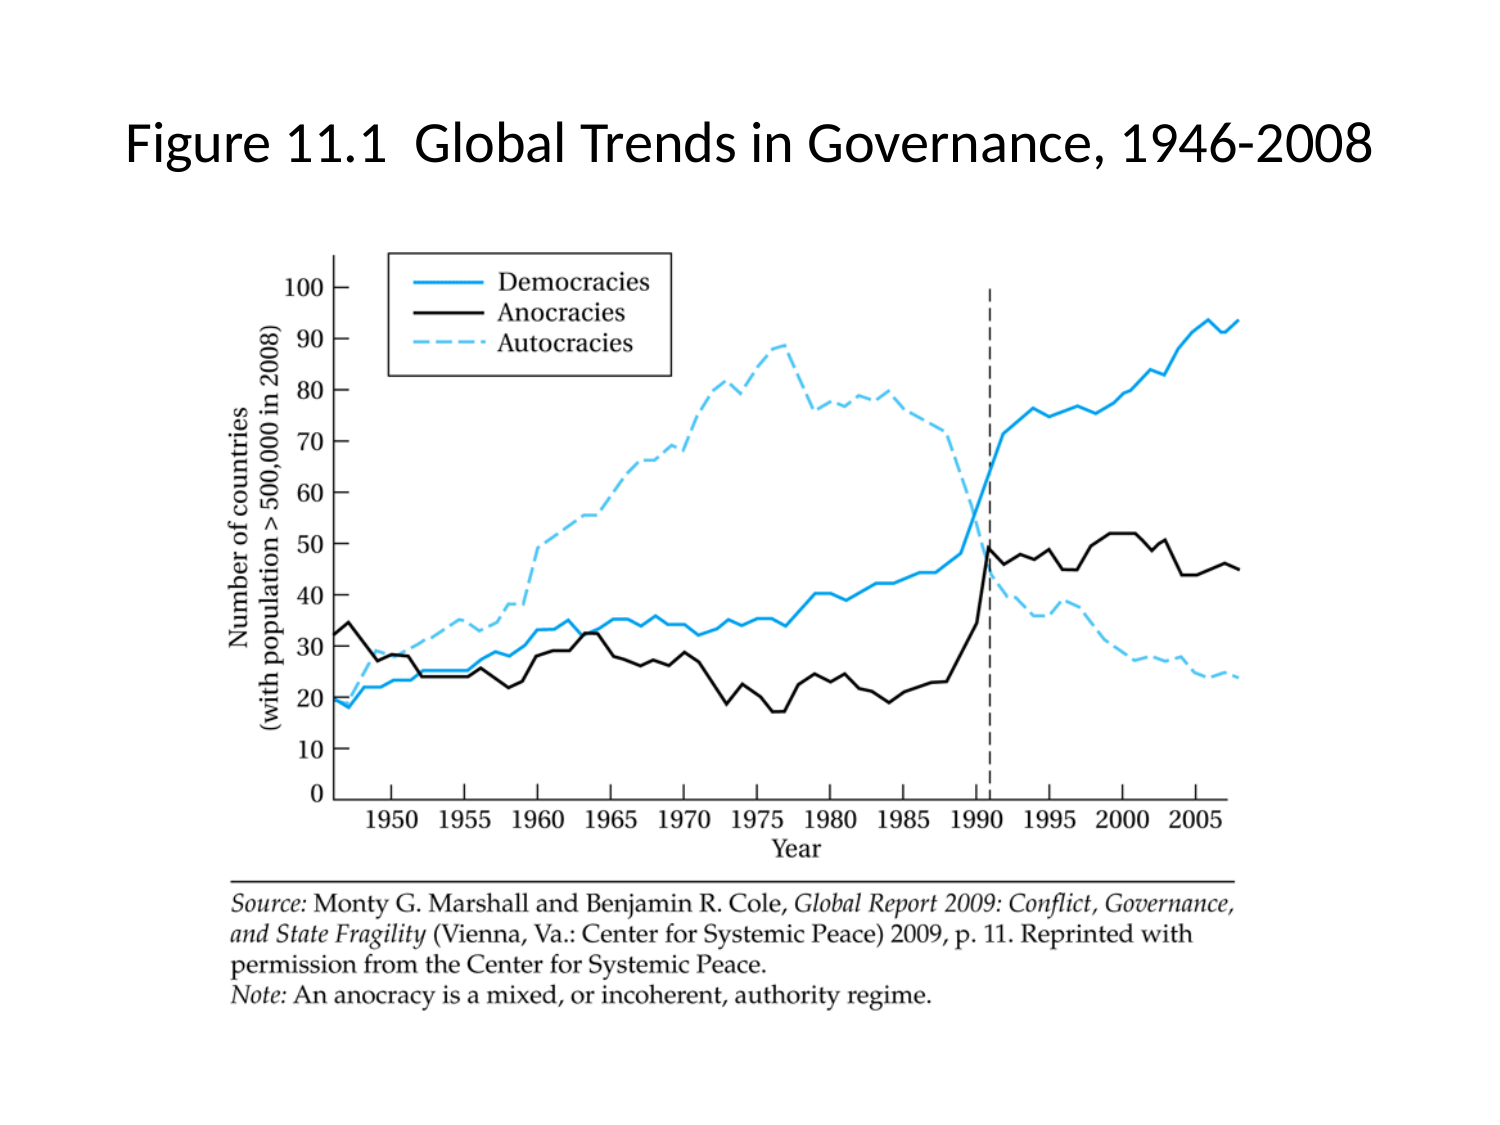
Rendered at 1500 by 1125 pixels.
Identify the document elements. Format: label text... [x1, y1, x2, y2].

title Figure 11.1 Global Trends in Governance, 1946-2008 [75, 45, 1425, 233]
picture [224, 237, 1249, 1013]
